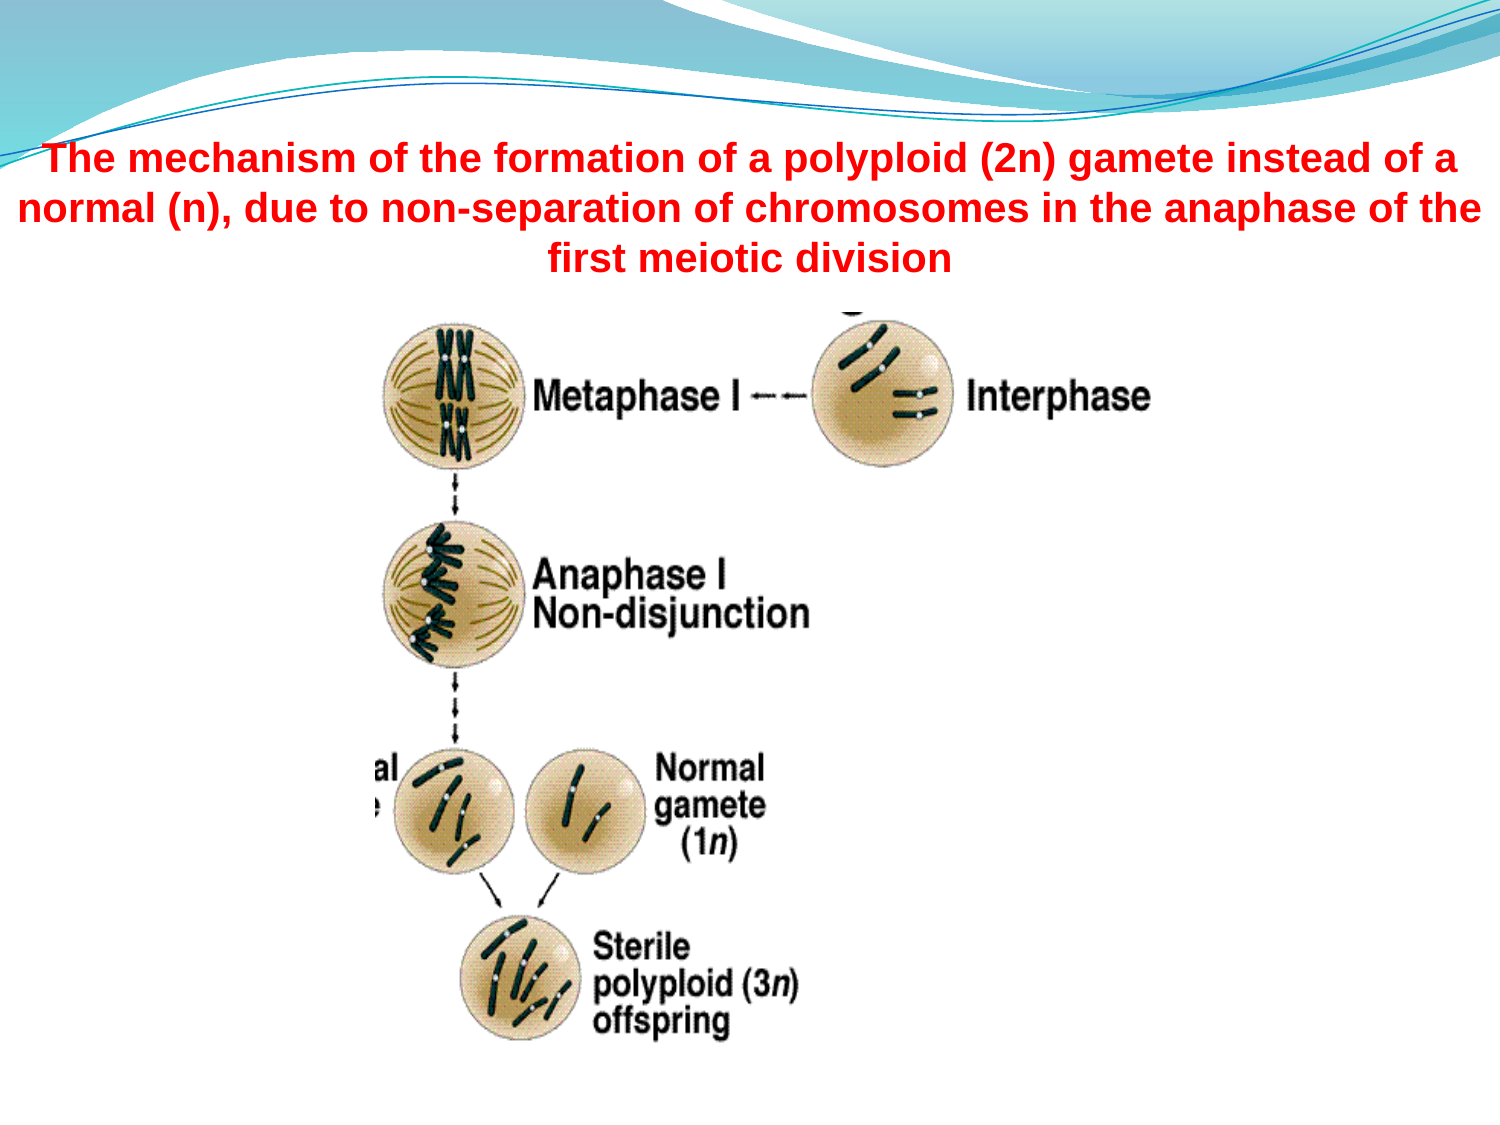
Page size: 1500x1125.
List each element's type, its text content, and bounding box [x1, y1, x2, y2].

picture [374, 312, 1163, 1051]
text_box The mechanism of the formation of a polyploid (2n) gamete instead of a normal (n), due to non-separation of chromosomes in the anaphase of the first meiotic division [0, 135, 1500, 277]
